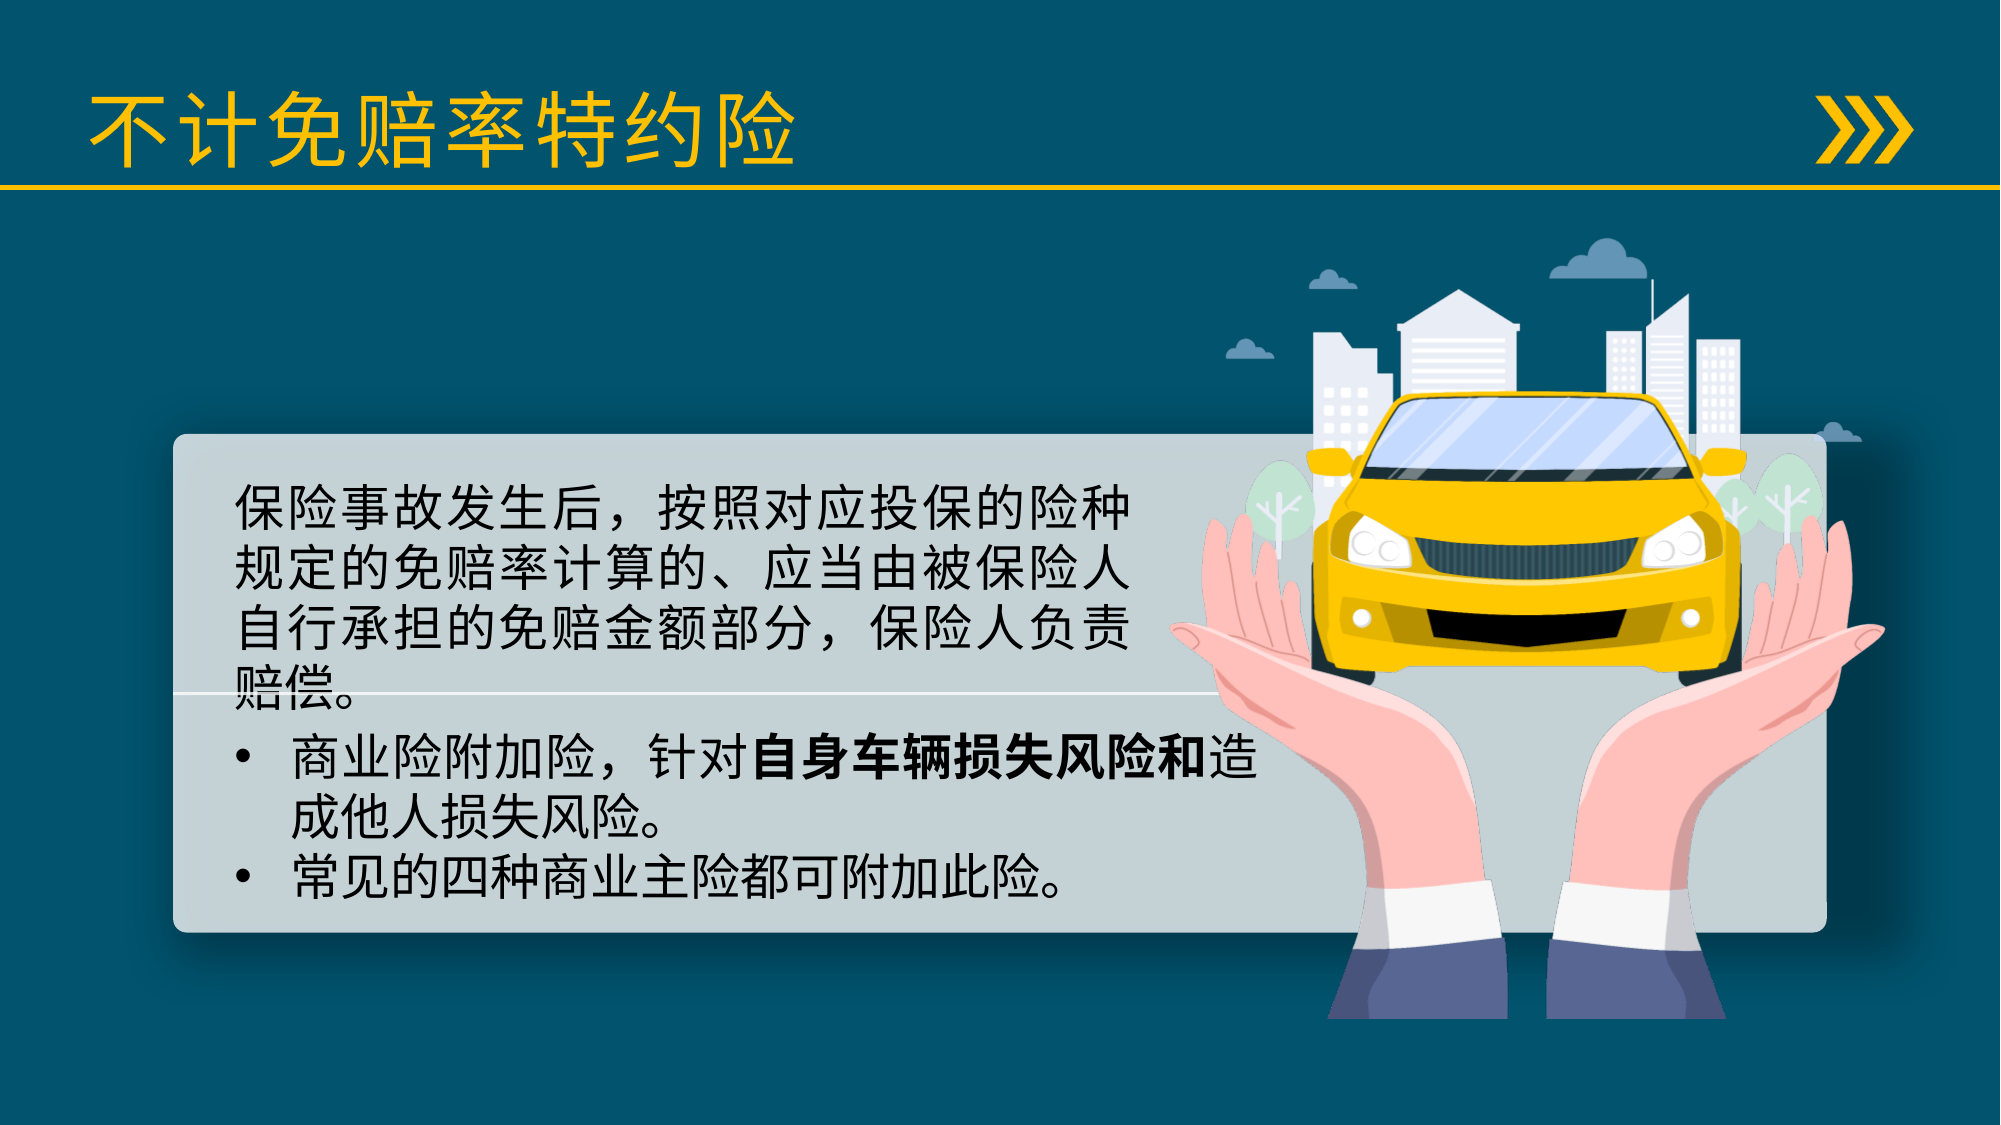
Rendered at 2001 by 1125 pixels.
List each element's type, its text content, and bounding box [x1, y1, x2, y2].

text_box 商业险附加险，针对自身车辆损失风险和造成他人损失风险。 常见的四种商业主险都可附加此险。 [219, 718, 1058, 913]
picture [1817, 96, 1855, 163]
picture [1846, 96, 1884, 163]
picture [1226, 339, 1274, 358]
picture [1309, 270, 1357, 289]
picture [1058, 280, 1884, 1018]
text_box 保险事故发生后，按照对应投保的险种规定的免赔率计算的、应当由被保险人自行承担的免赔金额部分，保险人负责赔偿。 [219, 469, 1058, 692]
text_box 保险事故发生后，按照对应投保的险种规定的免赔率计算的、应当由被保险人自行承担的免赔金额部分，保险人负责赔偿。 [219, 696, 1058, 718]
text_box [172, 432, 1058, 934]
text_box 不计免赔率特约险 [72, 70, 812, 185]
picture [1875, 96, 1913, 163]
picture [1550, 239, 1647, 278]
